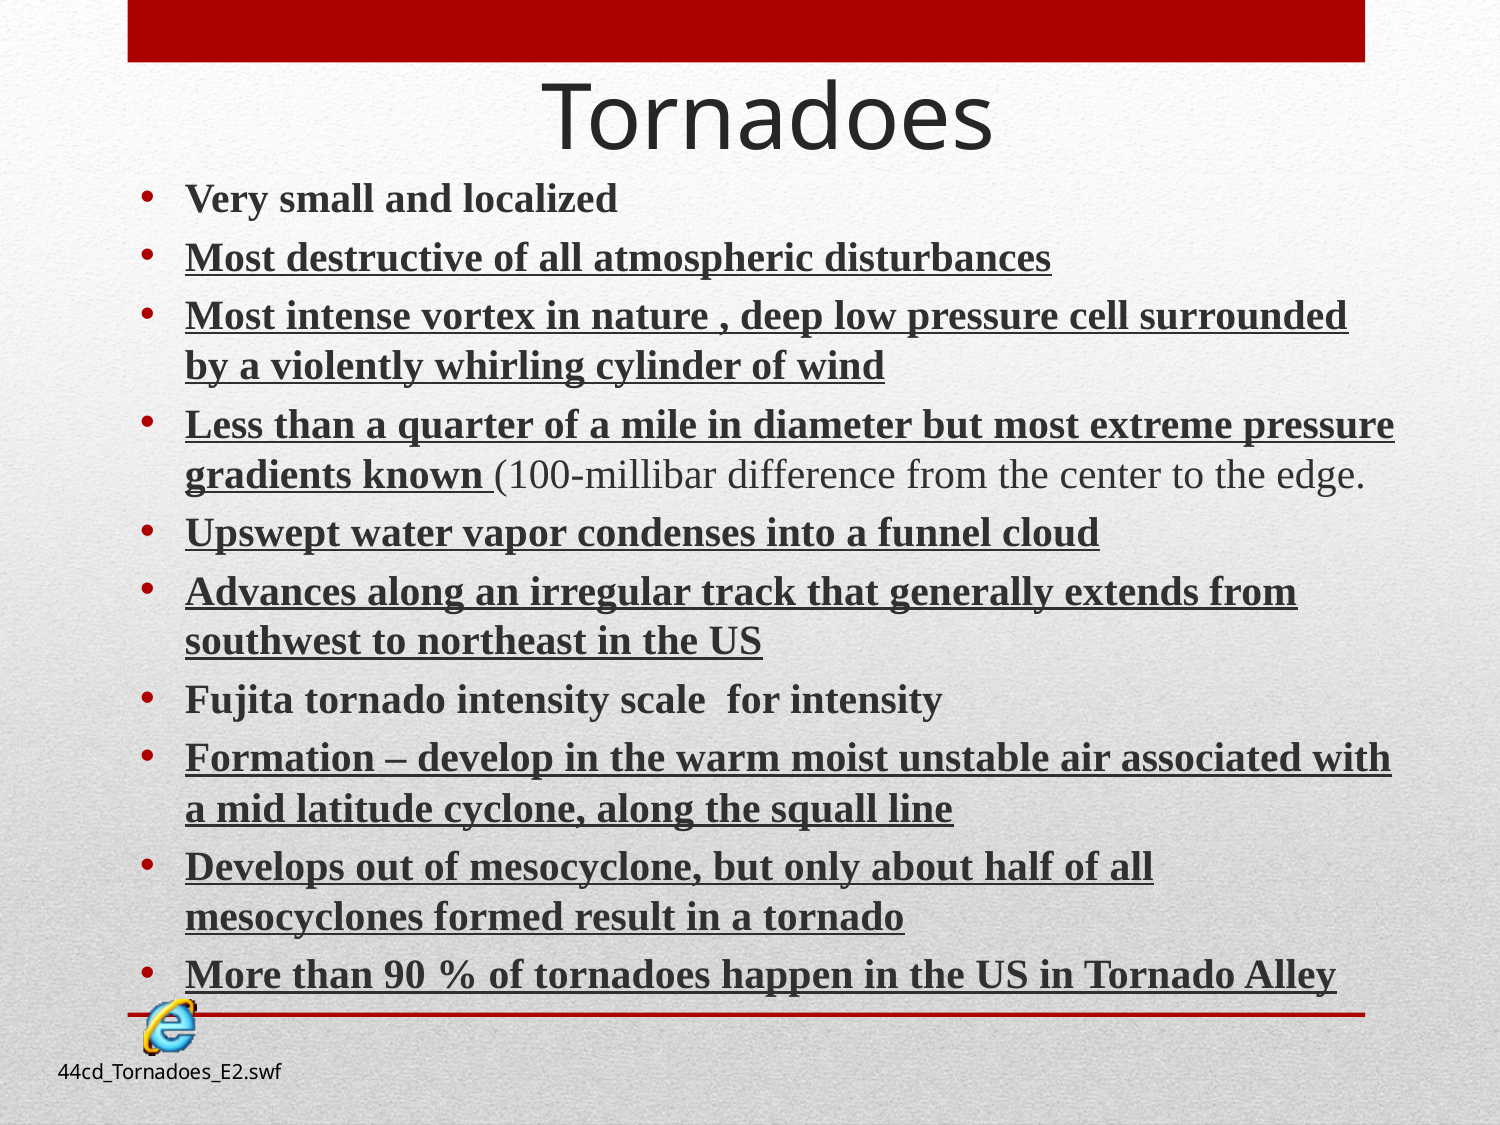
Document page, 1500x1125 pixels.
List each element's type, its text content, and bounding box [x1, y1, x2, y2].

list Very small and localized Most destructive of all atmospheric disturbances Most intense vortex in nature , deep low pressure cell surrounded by a violently whirling cylinder of wind Less than a quarter of a mile in diameter but most extreme pressure gradients known (100-millibar difference from the center to the edge. Upswept water vapor condenses into a funnel cloud Advances along an irregular track that generally extends from southwest to northeast in the US Fujita tornado intensity scale for intensity Formation – develop in the warm moist unstable air associated with a mid latitude cyclone, along the squall line Develops out of mesocyclone, but only about half of all mesocyclones formed result in a tornado More than 90 % of tornadoes happen in the US in Tornado Alley [125, 162, 1413, 1006]
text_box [36, 999, 301, 1093]
title Tornadoes [200, 24, 1338, 162]
